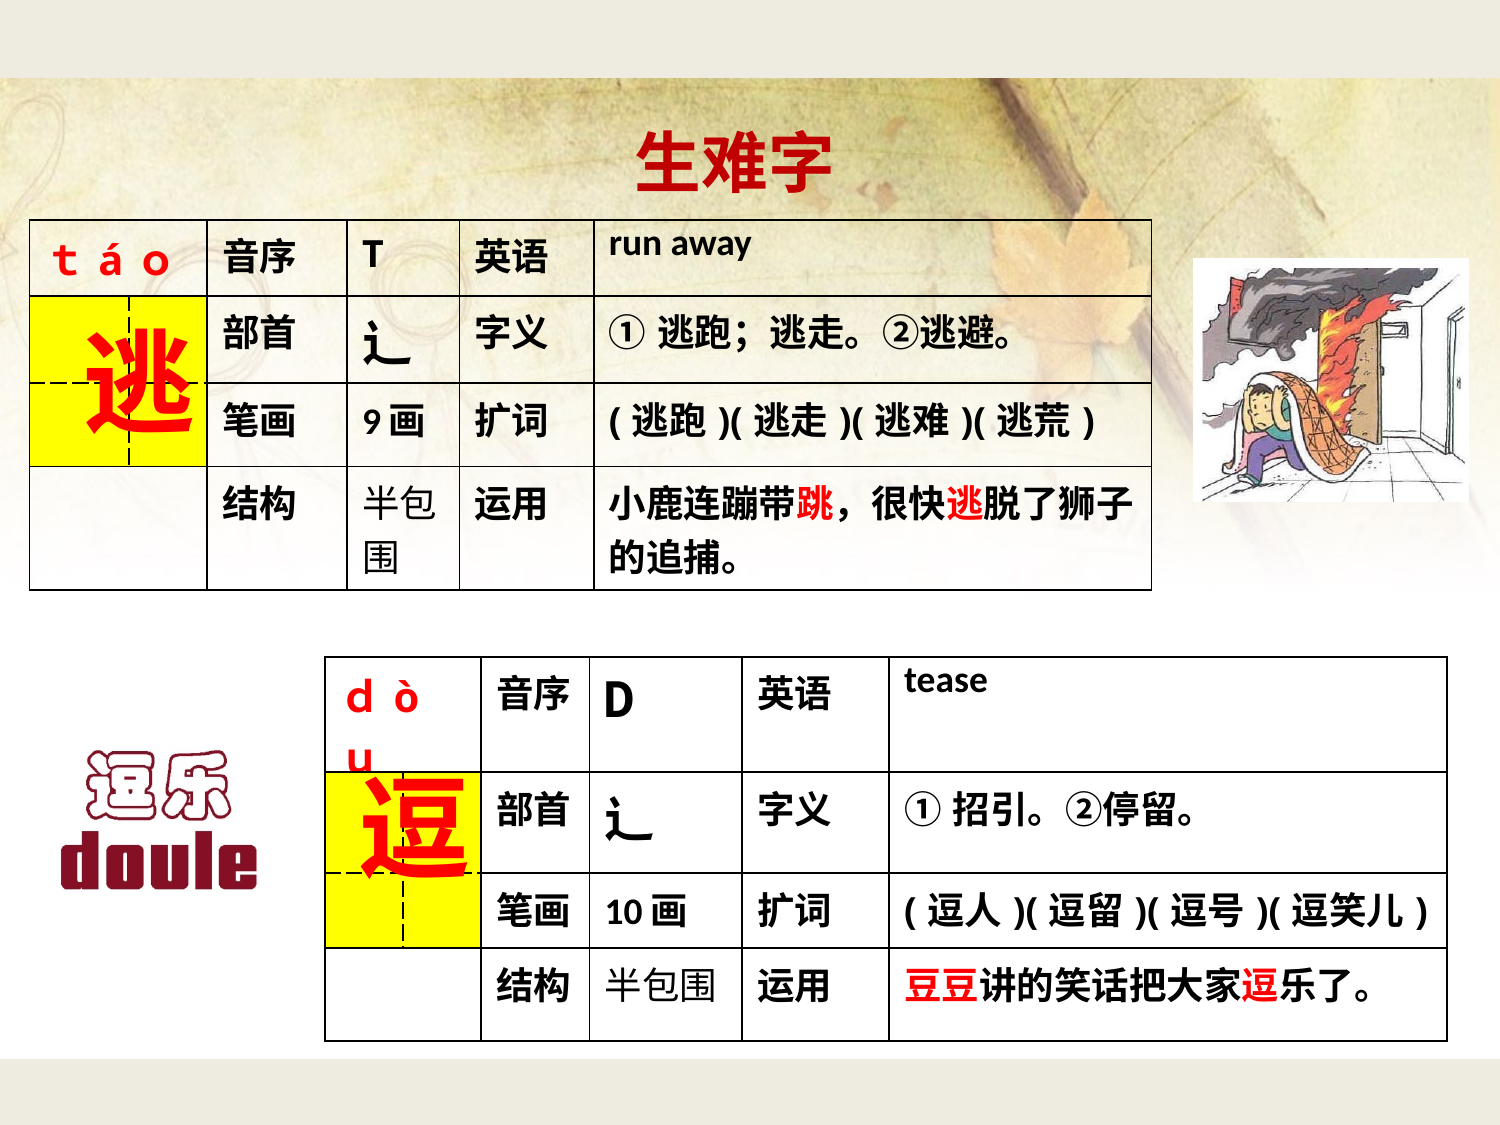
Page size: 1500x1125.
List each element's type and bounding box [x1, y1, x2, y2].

picture [0, 77, 1500, 1059]
